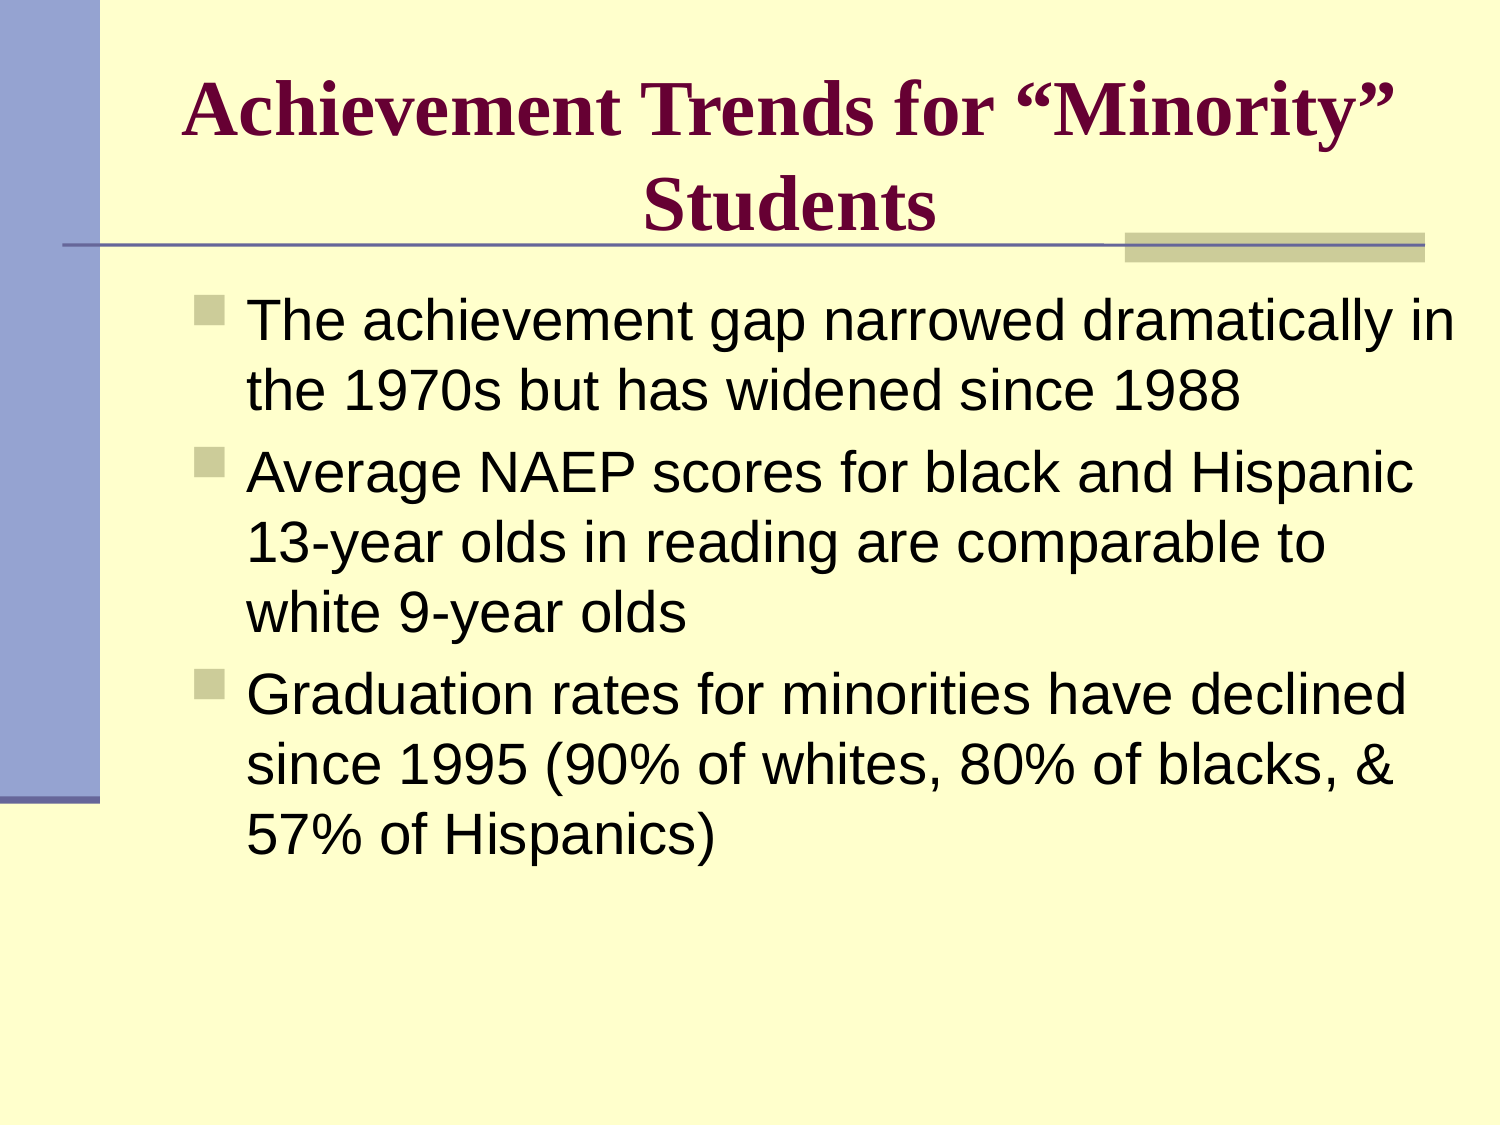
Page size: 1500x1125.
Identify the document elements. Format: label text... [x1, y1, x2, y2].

list The achievement gap narrowed dramatically in the 1970s but has widened since 1988 Average NAEP scores for black and Hispanic 13-year olds in reading are comparable to white 9-year olds Graduation rates for minorities have declined since 1995 (90% of whites, 80% of blacks, & 57% of Hispanics) [174, 274, 1488, 1063]
title Achievement Trends for “Minority” Students [84, 46, 1496, 257]
